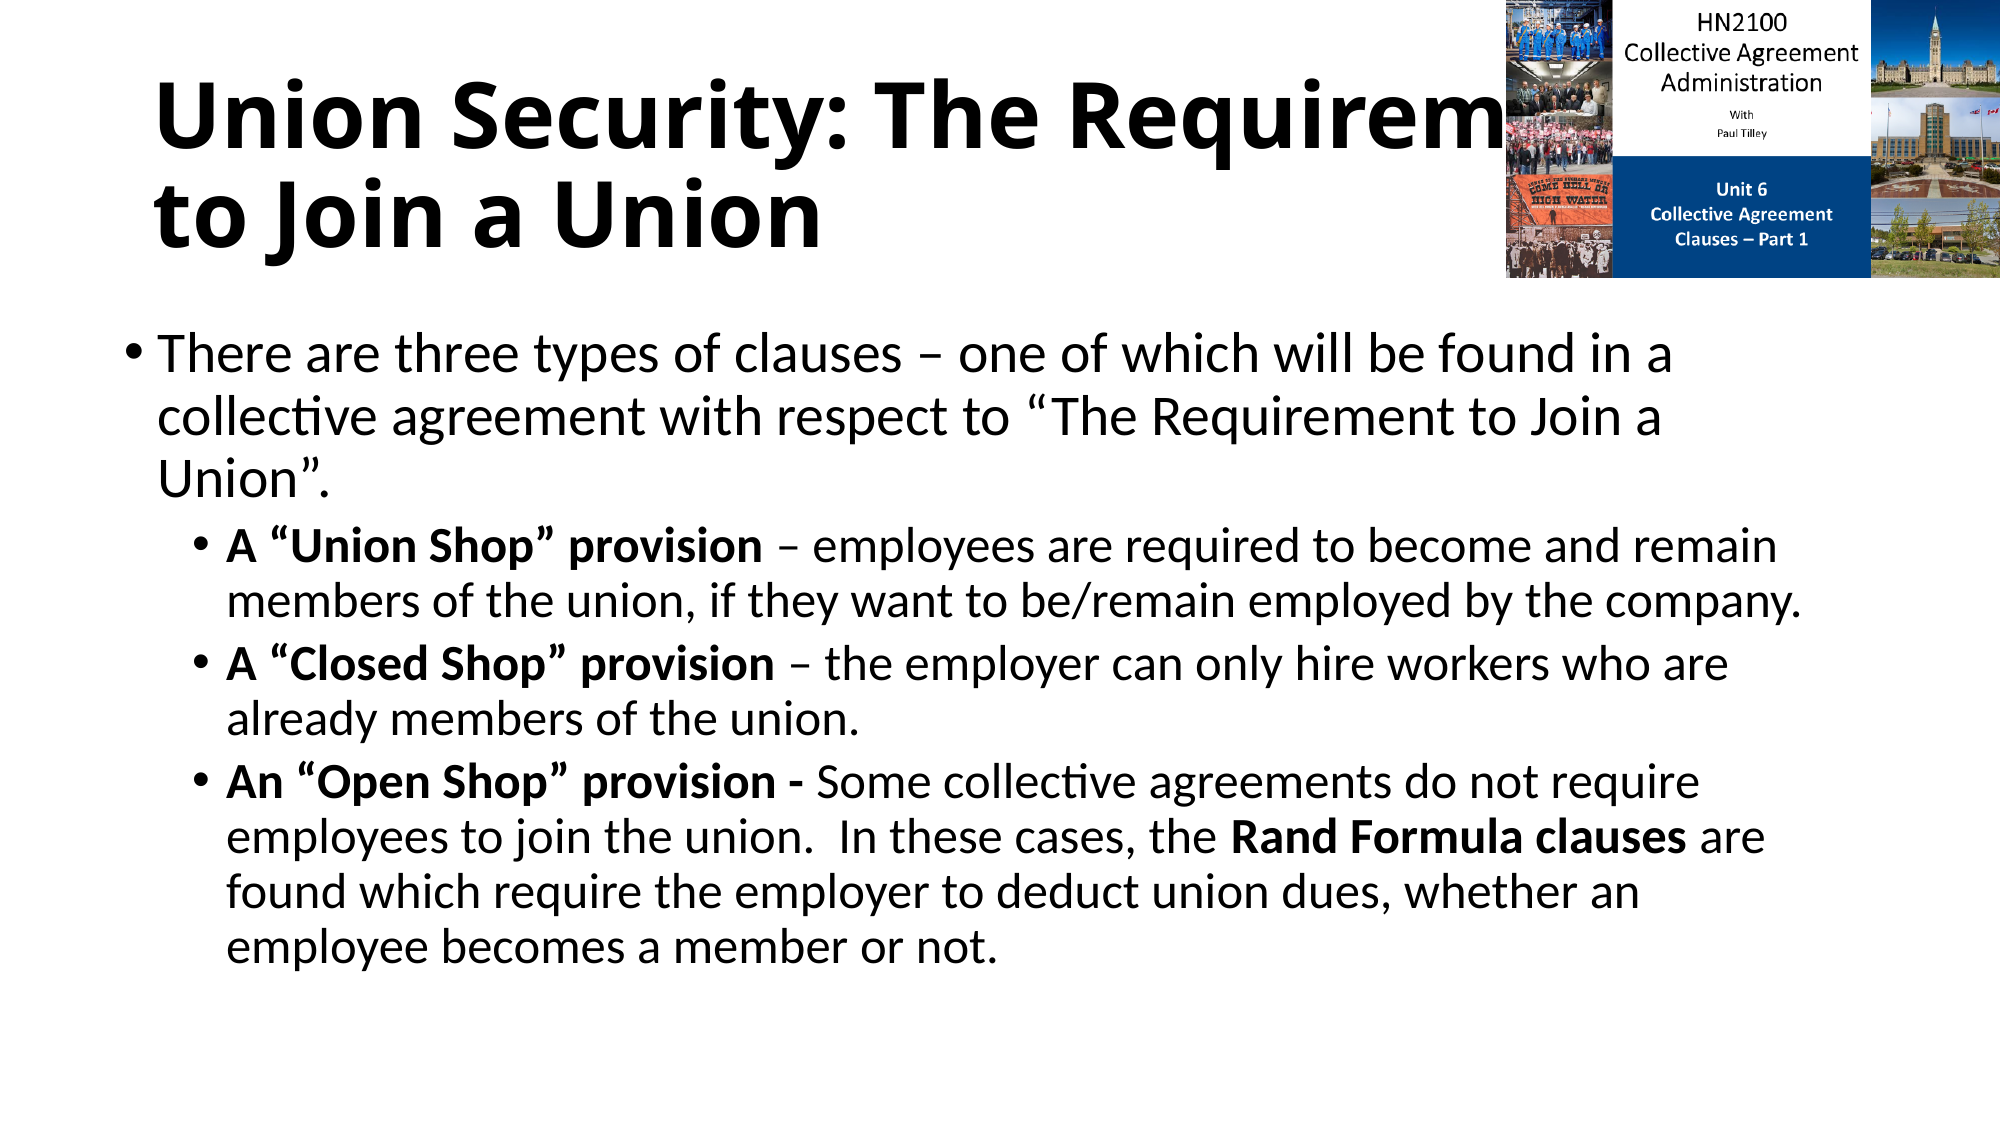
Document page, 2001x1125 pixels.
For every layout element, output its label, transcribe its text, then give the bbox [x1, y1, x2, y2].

picture [1506, 0, 2000, 278]
list There are three types of clauses – one of which will be found in a collective agreement with respect to “The Requirement to Join a Union”. A “Union Shop” provision – employees are required to become and remain members of the union, if they want to be/remain employed by the company. A “Closed Shop” provision – the employer can only hire workers who are already members of the union. An “Open Shop” provision - Some collective agreements do not require employees to join the union. In these cases, the Rand Formula clauses are found which require the employer to deduct union dues, whether an employee becomes a member or not. [108, 315, 1834, 1030]
title Union Security: The Requirement to Join a Union [137, 59, 1506, 278]
